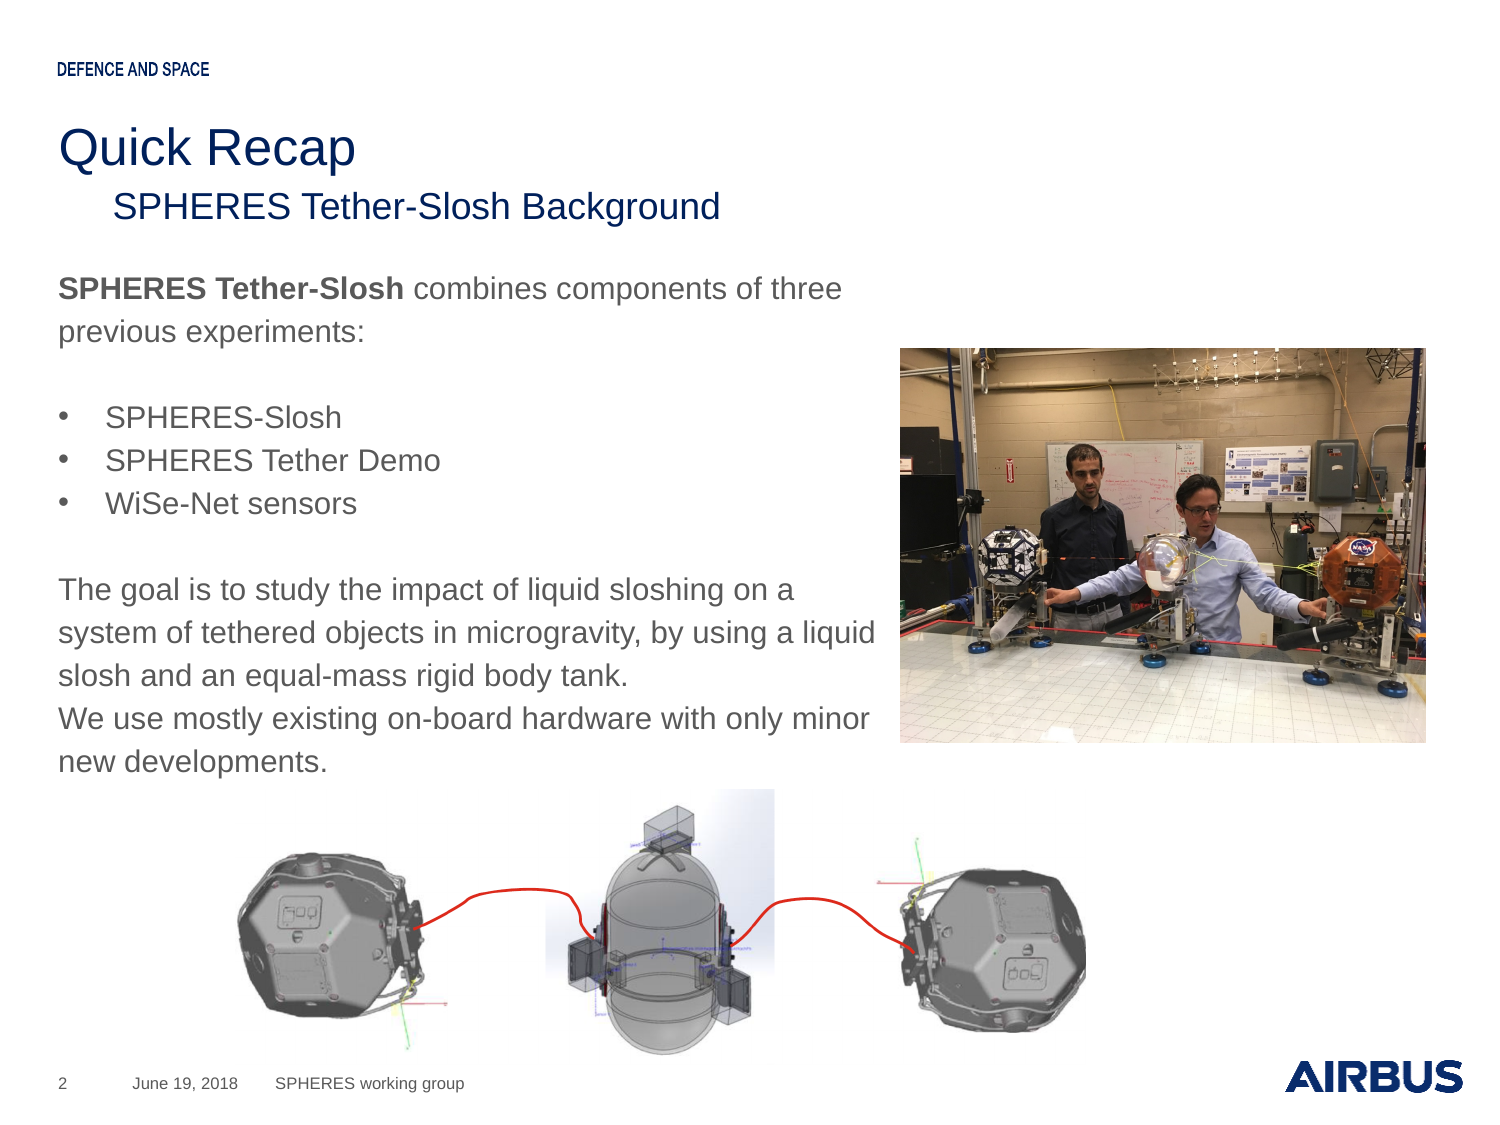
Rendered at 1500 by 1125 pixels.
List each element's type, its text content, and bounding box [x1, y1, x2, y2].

picture [899, 348, 1426, 743]
title Quick Recap [58, 107, 1442, 252]
list SPHERES Tether-Slosh Background [112, 174, 1163, 238]
slide_number 2 [58, 1057, 95, 1093]
picture [234, 789, 1086, 1065]
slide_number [95, 1057, 239, 1093]
list SPHERES Tether-Slosh combines components of three previous experiments: SPHERES-Slosh SPHERES Tether Demo WiSe-Net sensors The goal is to study the impact of liquid sloshing on a system of tethered objects in microgravity, by using a liquid slosh and an equal-mass rigid body tank. We use mostly existing on-board hardware with only minor new developments. [58, 262, 888, 967]
picture [1282, 1057, 1465, 1095]
footer SPHERES working group [275, 1057, 1263, 1093]
